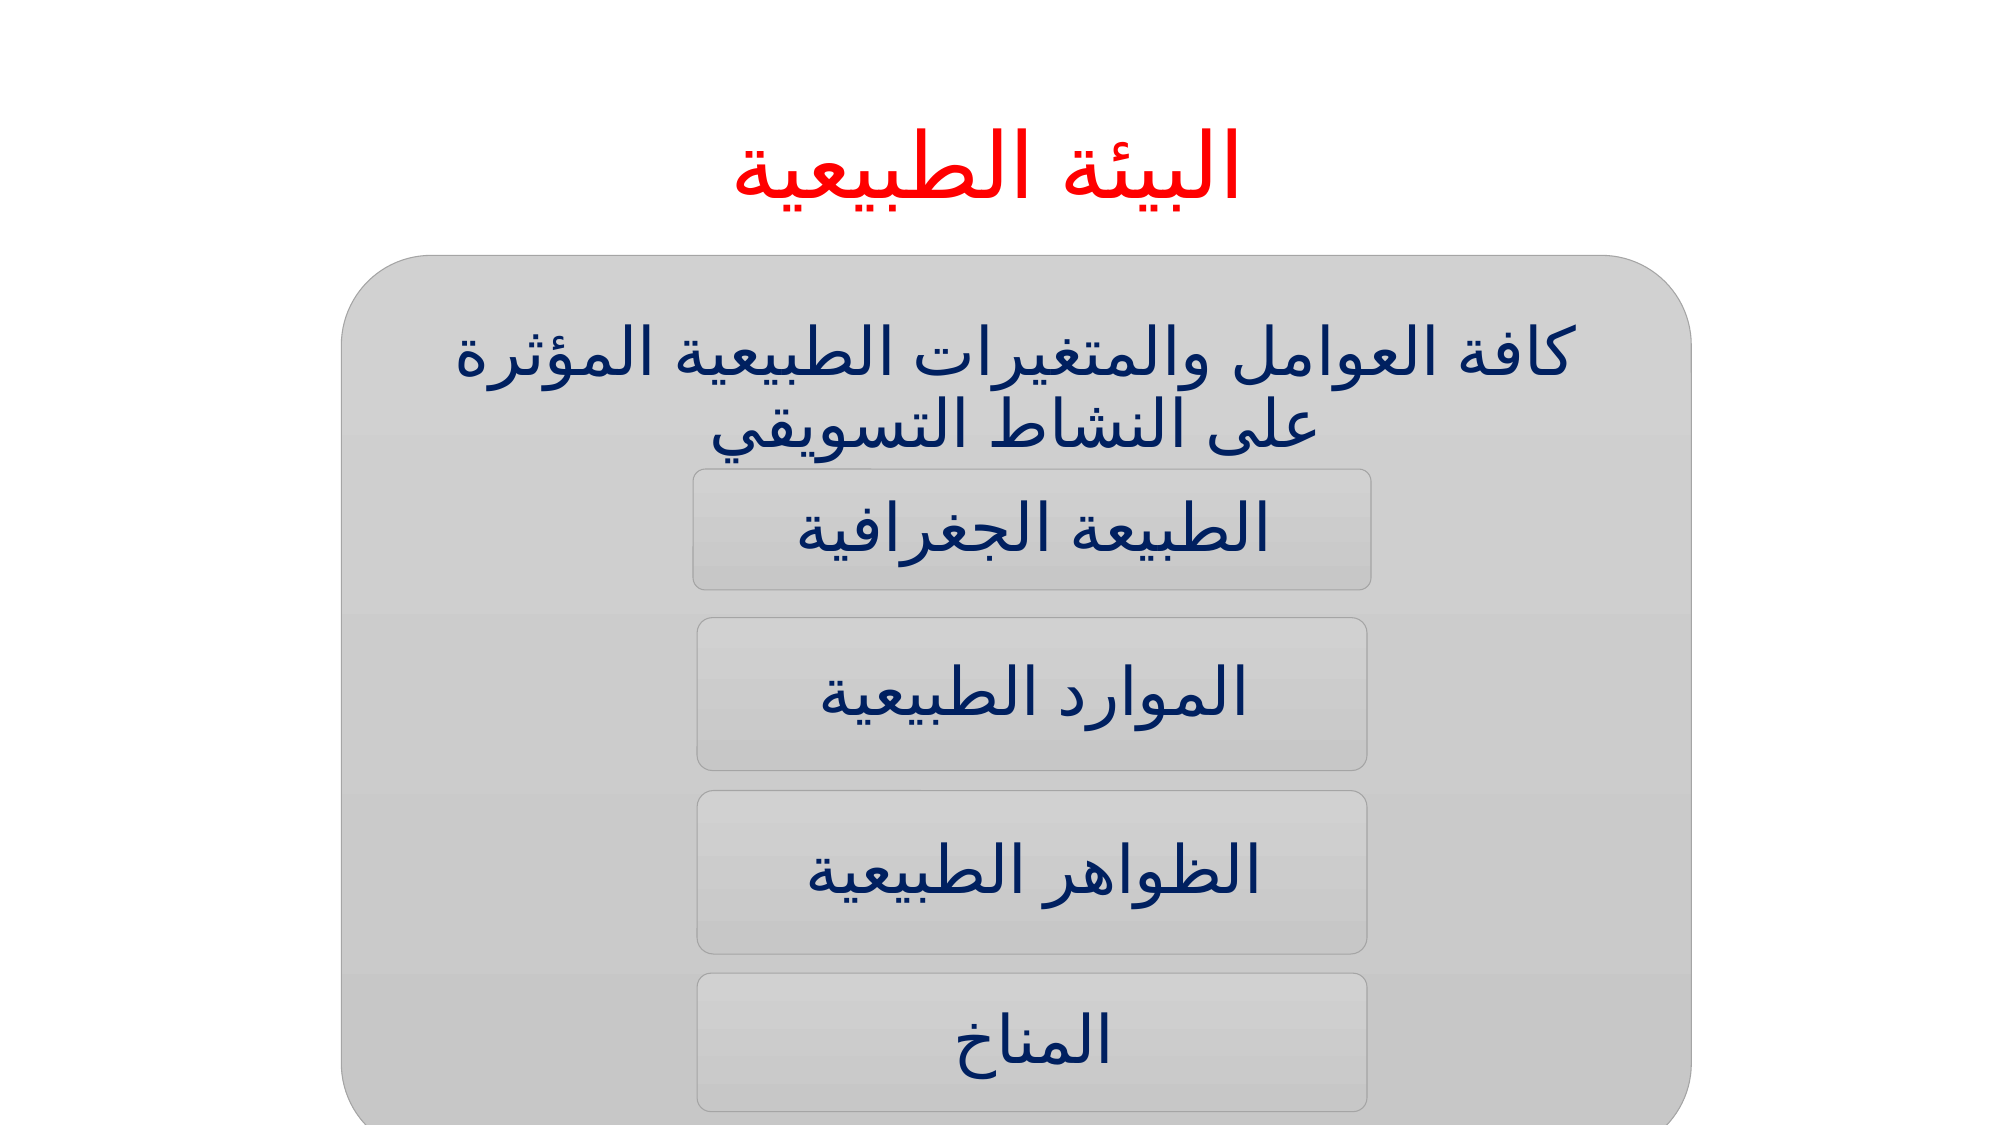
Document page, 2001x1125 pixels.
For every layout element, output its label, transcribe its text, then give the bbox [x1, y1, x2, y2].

title البيئة الطبيعية [137, 59, 1863, 278]
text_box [341, 255, 1692, 1125]
